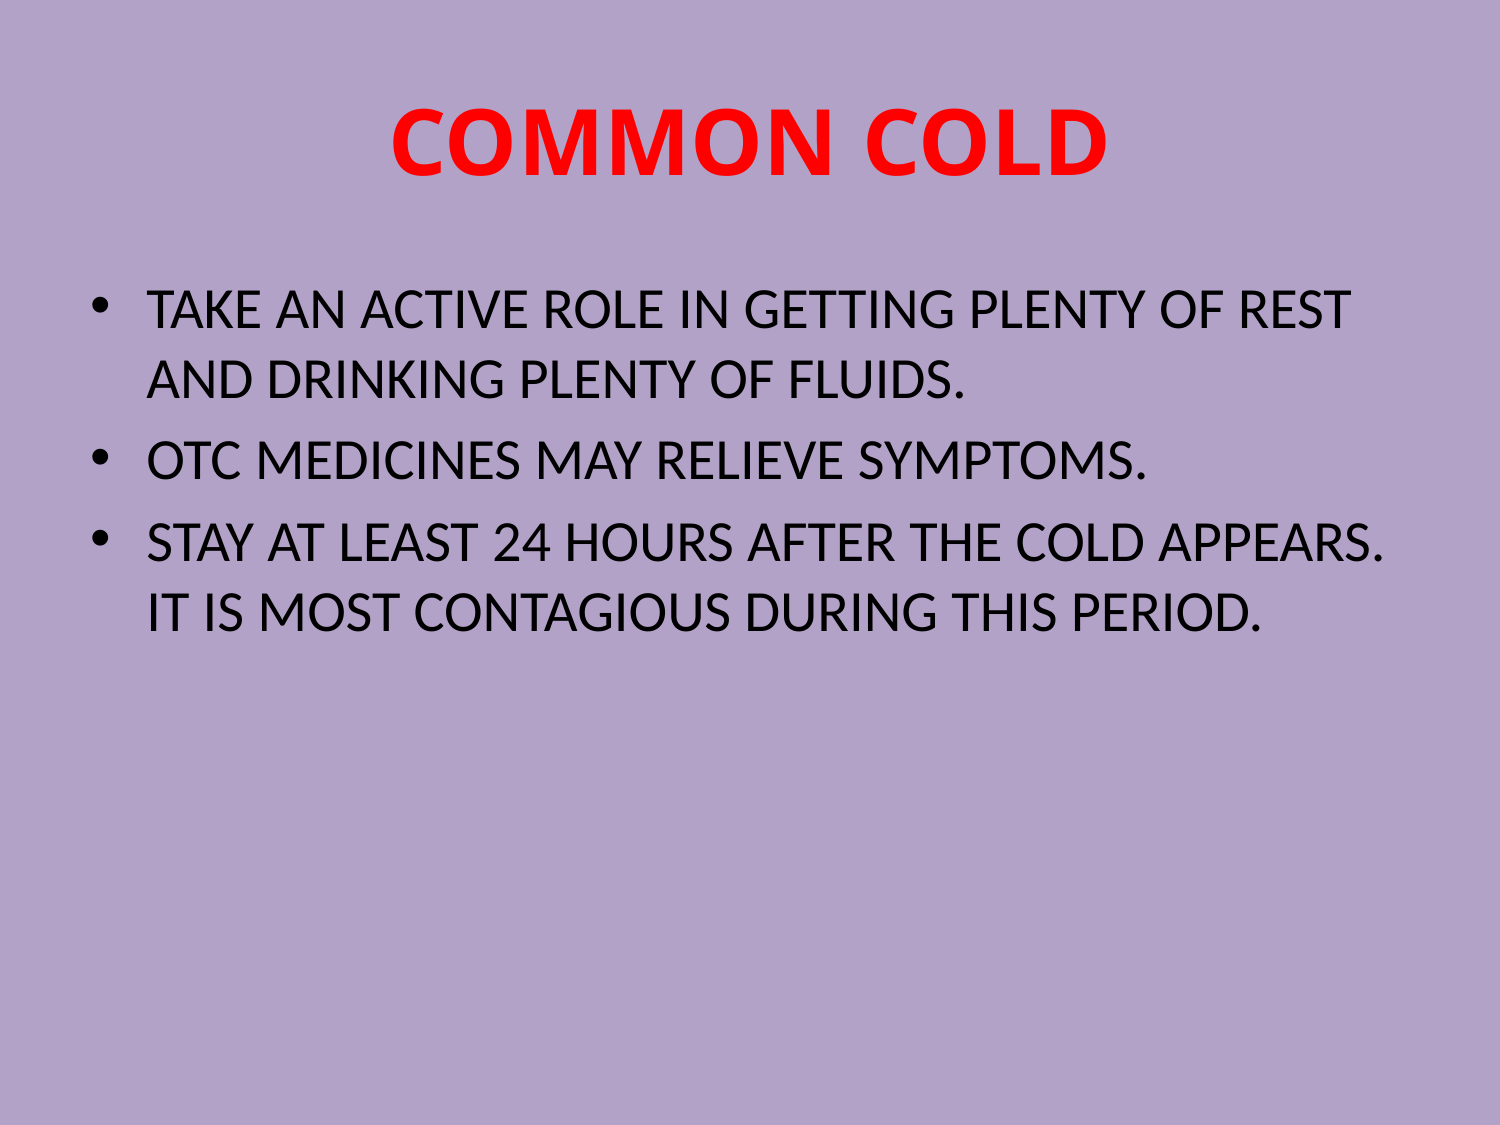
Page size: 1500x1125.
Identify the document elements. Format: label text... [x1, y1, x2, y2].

list TAKE AN ACTIVE ROLE IN GETTING PLENTY OF REST AND DRINKING PLENTY OF FLUIDS. OTC MEDICINES MAY RELIEVE SYMPTOMS. STAY AT LEAST 24 HOURS AFTER THE COLD APPEARS. IT IS MOST CONTAGIOUS DURING THIS PERIOD. [75, 262, 1425, 1005]
title COMMON COLD [75, 45, 1425, 233]
